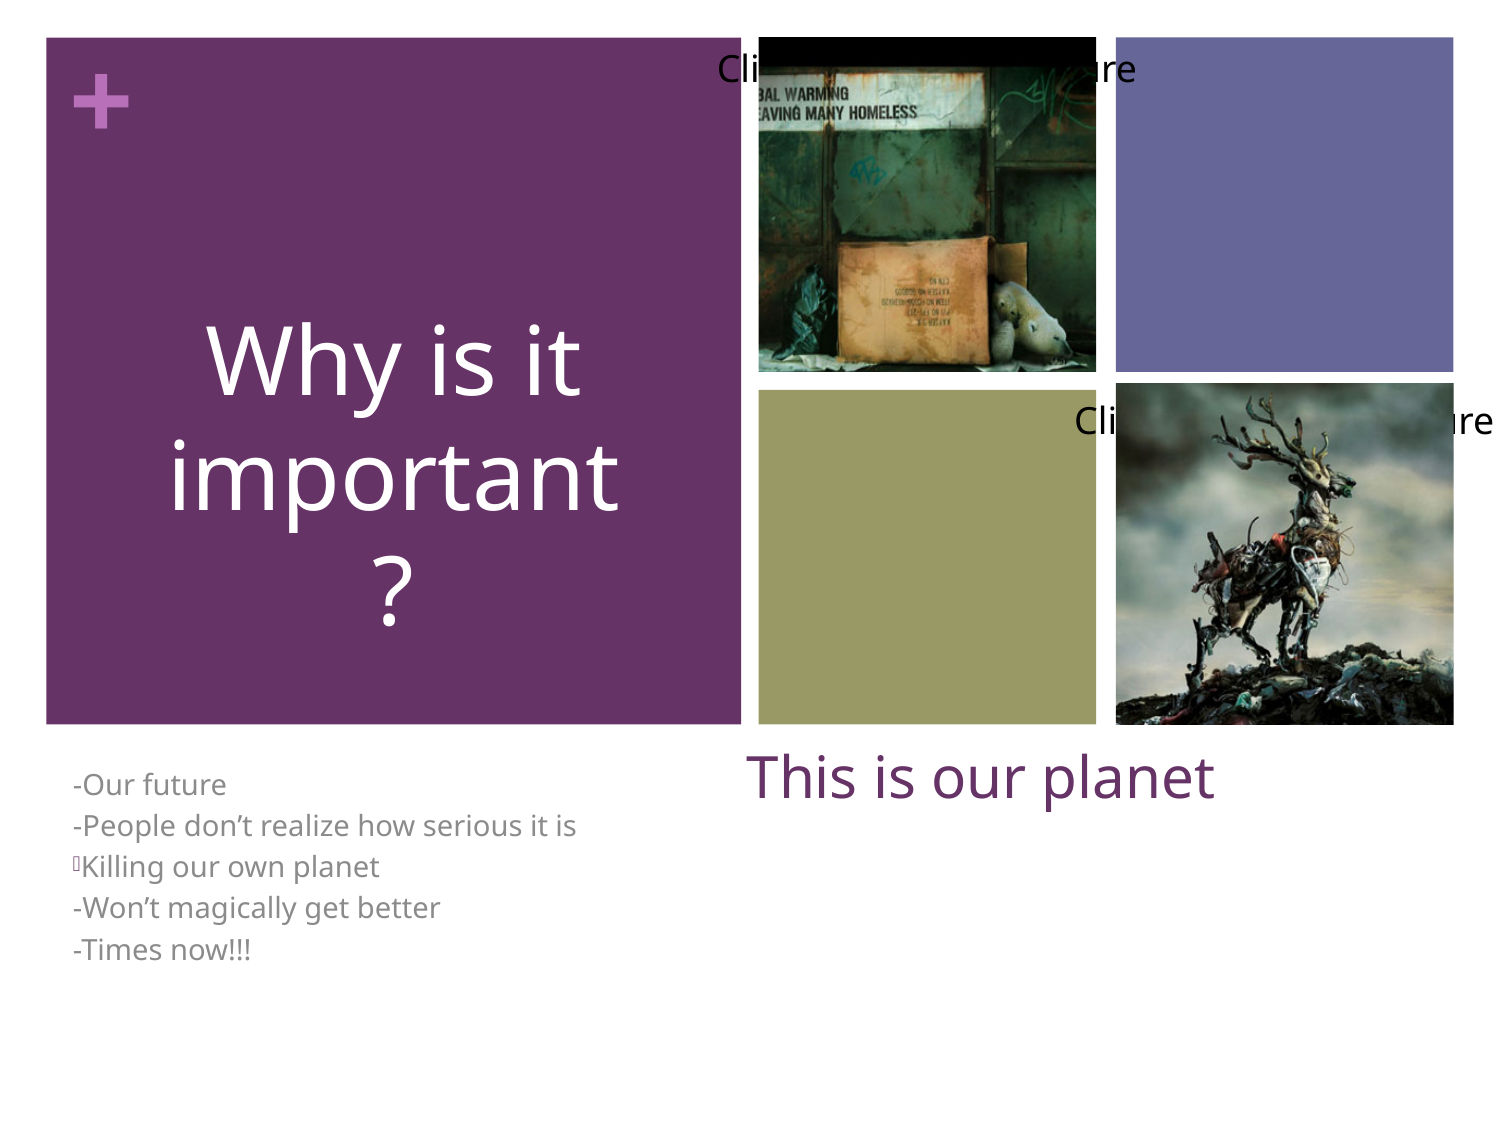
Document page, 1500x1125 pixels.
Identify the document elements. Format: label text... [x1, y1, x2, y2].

title This is our planet [731, 732, 1395, 886]
list Why is it important? [140, 291, 647, 627]
picture [1115, 383, 1454, 725]
picture [758, 36, 1097, 373]
subtitle -Our future -People don’t realize how serious it is Killing our own planet -Won’t magically get better -Times now!!! [57, 758, 721, 1007]
